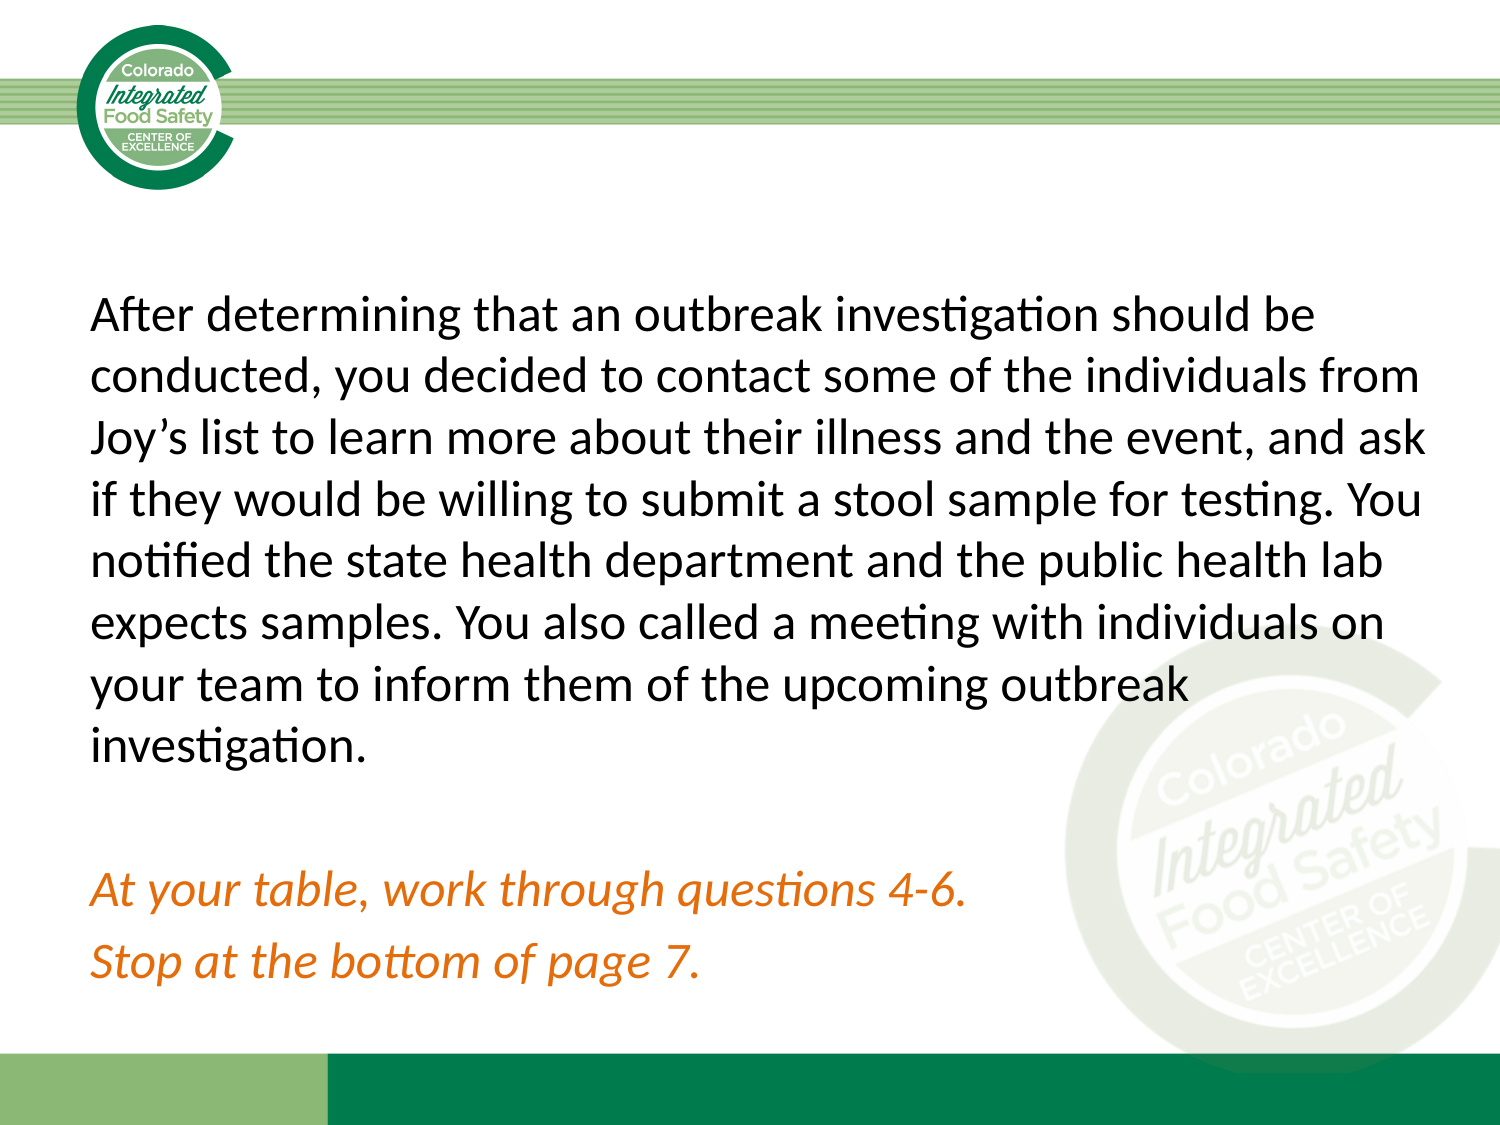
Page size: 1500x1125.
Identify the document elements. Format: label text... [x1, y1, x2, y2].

picture [0, 25, 1500, 1125]
list After determining that an outbreak investigation should be conducted, you decided to contact some of the individuals from Joy’s list to learn more about their illness and the event, and ask if they would be willing to submit a stool sample for testing. You notified the state health department and the public health lab expects samples. You also called a meeting with individuals on your team to inform them of the upcoming outbreak investigation. At your table, work through questions 4-6. Stop at the bottom of page 7. [75, 272, 1466, 1001]
